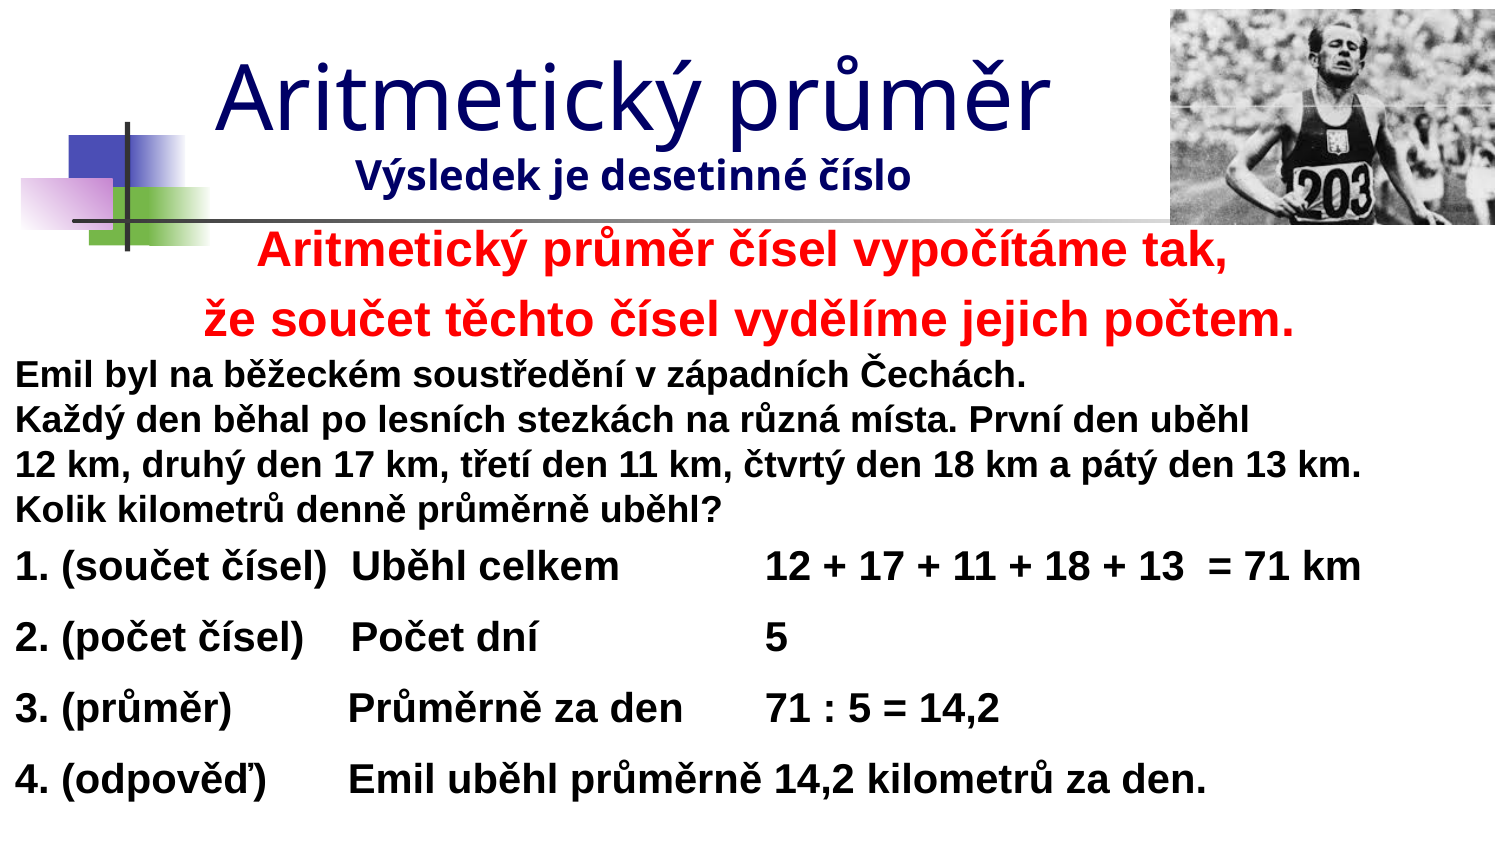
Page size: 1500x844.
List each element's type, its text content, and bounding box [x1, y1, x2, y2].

title Aritmetický průměr Výsledek je desetinné číslo [104, 29, 1164, 209]
text_box 3. (průměr) Průměrně za den 71 : 5 = 14,2 [0, 673, 1022, 738]
text_box 4. (odpověď) Emil uběhl průměrně 14,2 kilometrů za den. [0, 744, 1500, 809]
text_box Emil byl na běžeckém soustředění v západních Čechách. Každý den běhal po lesních stezkách na různá místa. První den uběhl 12 km, druhý den 17 km, třetí den 11 km, čtvrtý den 18 km a pátý den 13 km. Kolik kilometrů denně průměrně uběhl? [0, 342, 1500, 538]
text_box Aritmetický průměr čísel vypočítáme tak, že součet těchto čísel vydělíme jejich počtem. [0, 209, 1500, 342]
picture [1170, 9, 1495, 226]
text_box 2. (počet čísel) Počet dní 5 [0, 602, 1500, 668]
text_box 1. (součet čísel) Uběhl celkem 12 + 17 + 11 + 18 + 13 = 71 km [0, 538, 1500, 597]
